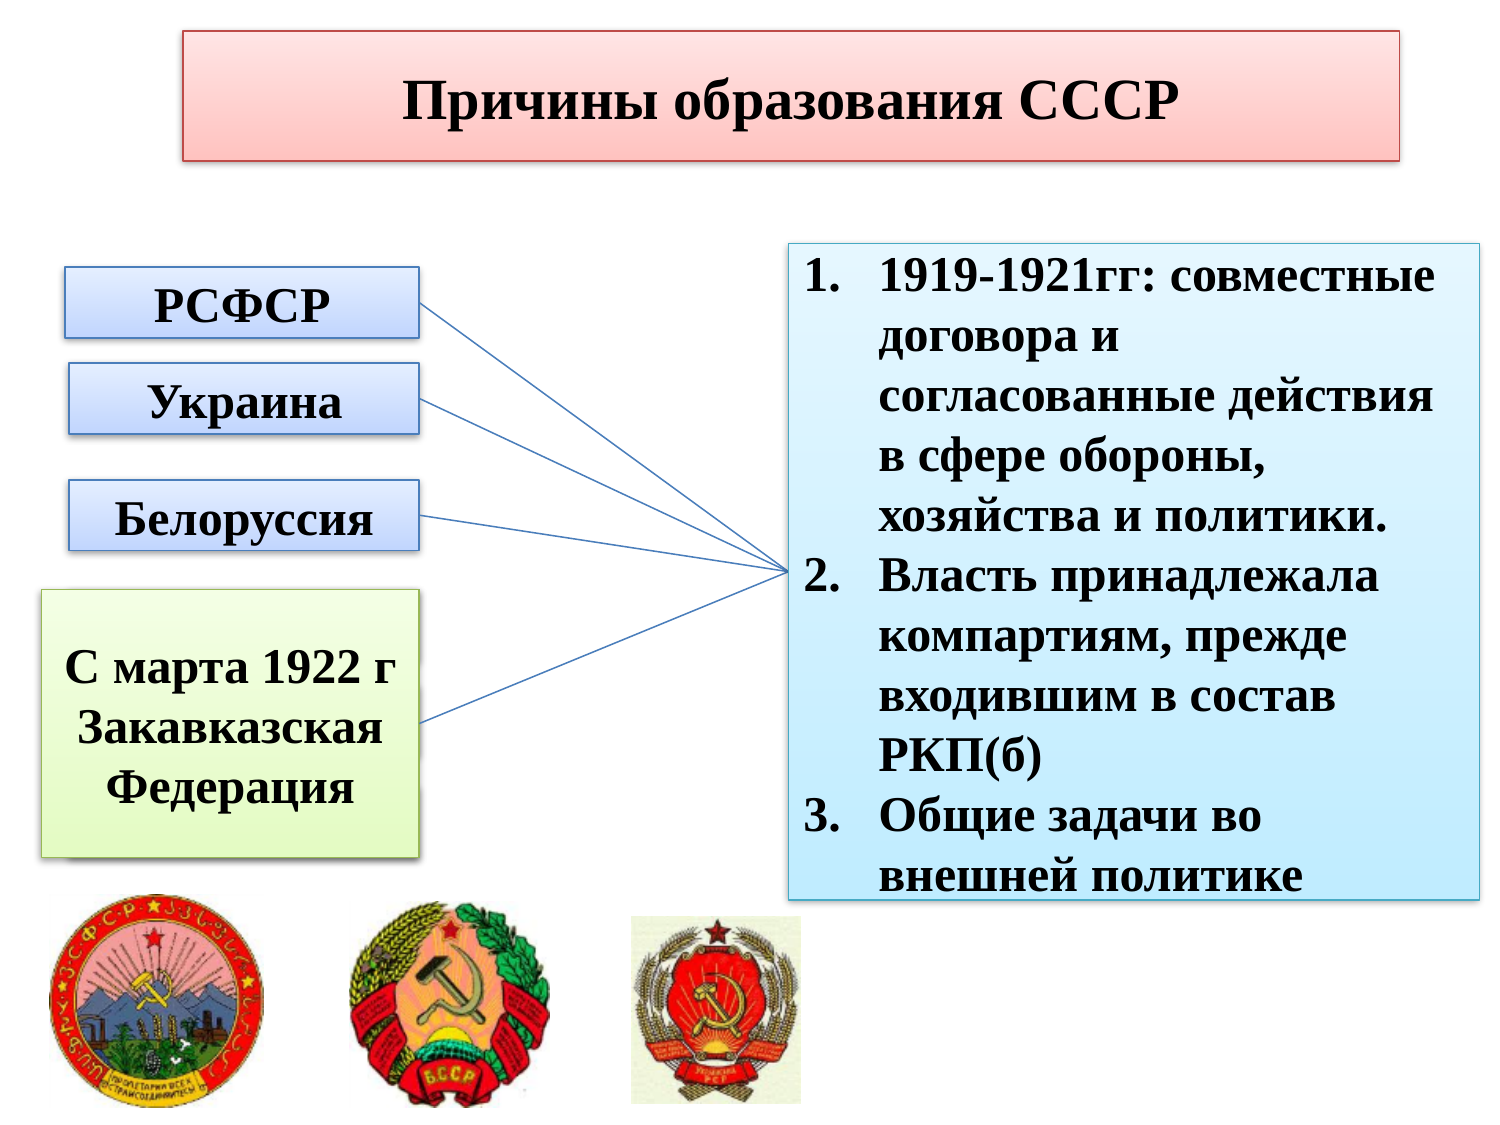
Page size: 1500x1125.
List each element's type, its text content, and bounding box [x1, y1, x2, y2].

text_box С марта 1922 г Закавказская Федерация [41, 589, 420, 858]
picture [49, 894, 264, 1108]
picture [348, 901, 550, 1108]
picture [631, 916, 801, 1104]
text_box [418, 571, 789, 724]
text_box РСФСР [64, 266, 420, 339]
text_box Причины образования СССР [182, 30, 1400, 162]
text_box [418, 398, 789, 514]
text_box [418, 302, 789, 397]
text_box 1919-1921гг: совместные договора и согласованные действия в сфере обороны, хозяйства и политики. Власть принадлежала компартиям, прежде входившим в состав РКП(б) Общие задачи во внешней политике [788, 243, 1480, 901]
text_box Украина [68, 362, 413, 435]
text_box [418, 514, 789, 571]
text_box Белоруссия [68, 479, 412, 551]
